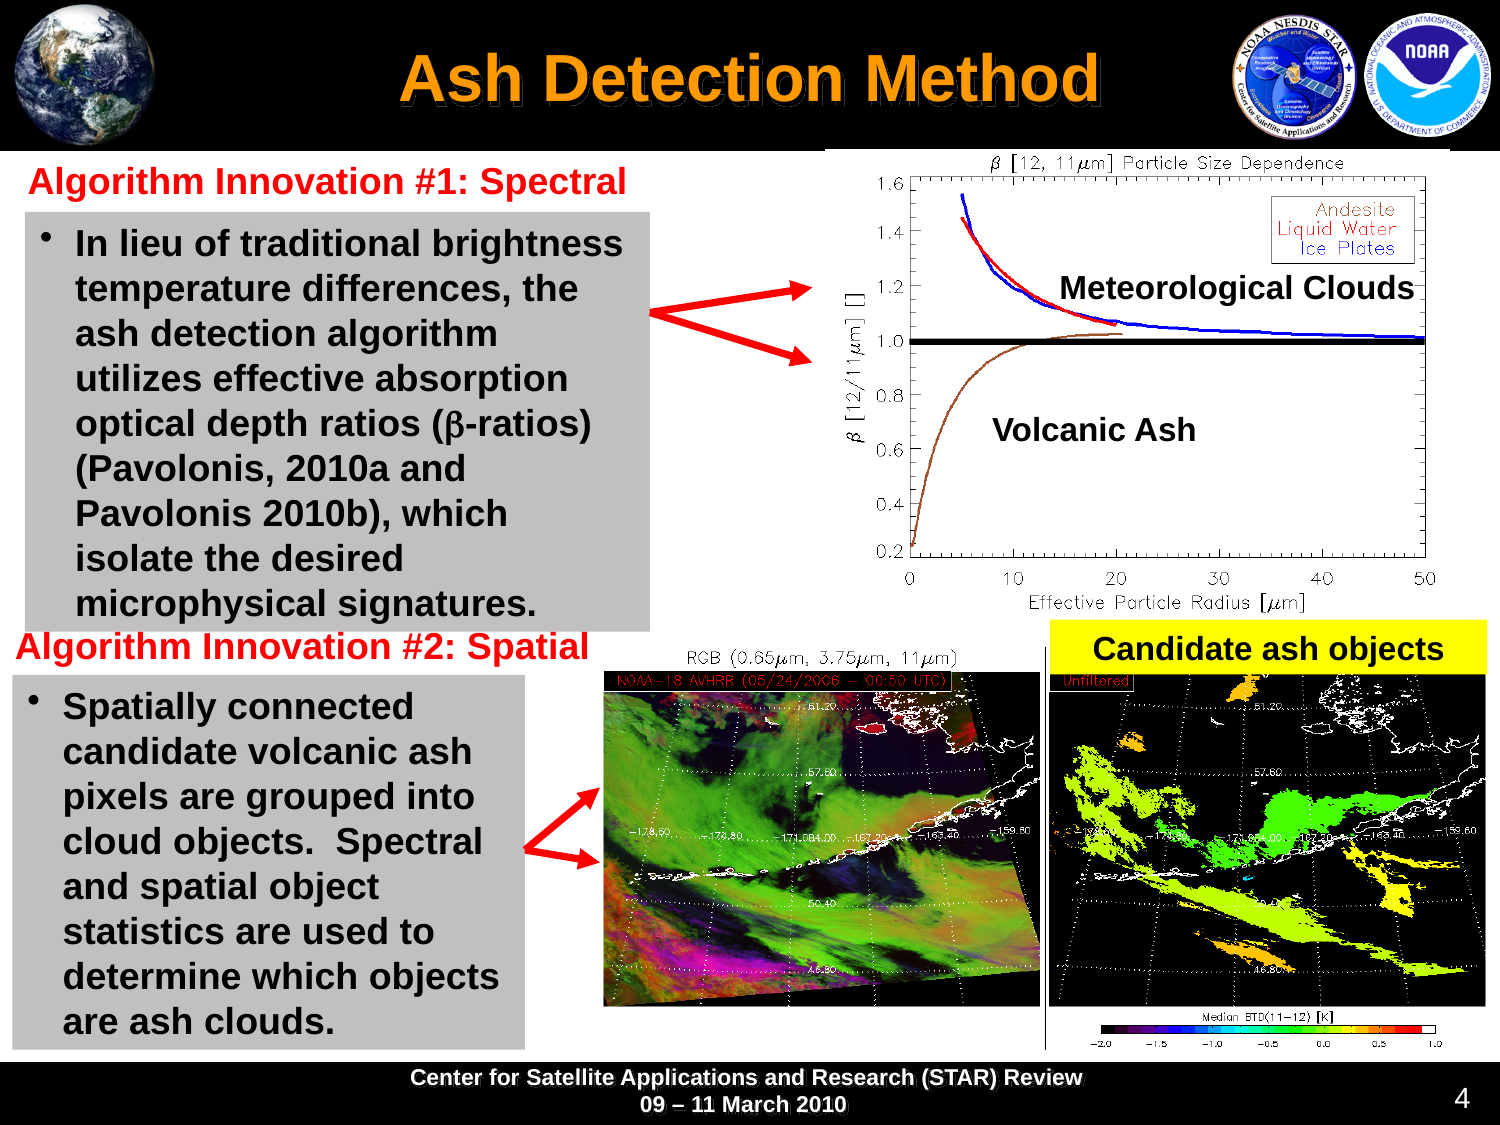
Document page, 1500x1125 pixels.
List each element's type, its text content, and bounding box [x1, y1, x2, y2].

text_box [824, 149, 1451, 613]
text_box Candidate ash objects [1049, 619, 1488, 647]
picture [599, 647, 1490, 1051]
text_box Spatially connected candidate volcanic ash pixels are grouped into cloud objects. Spectral and spatial object statistics are used to determine which objects are ash clouds. [12, 675, 525, 1050]
text_box Algorithm Innovation #2: Spatial [0, 614, 638, 675]
text_box [524, 849, 594, 867]
text_box In lieu of traditional brightness temperature differences, the ash detection algorithm utilizes effective absorption optical depth ratios (-ratios) (Pavolonis, 2010a and Pavolonis 2010b), which isolate the desired microphysical signatures. [24, 211, 650, 632]
text_box 4 [1424, 1071, 1500, 1125]
text_box [649, 312, 813, 365]
text_box Algorithm Innovation #1: Spectral [12, 149, 650, 210]
text_box [526, 788, 594, 850]
text_box [652, 283, 813, 313]
title Ash Detection Method [0, 0, 1500, 151]
